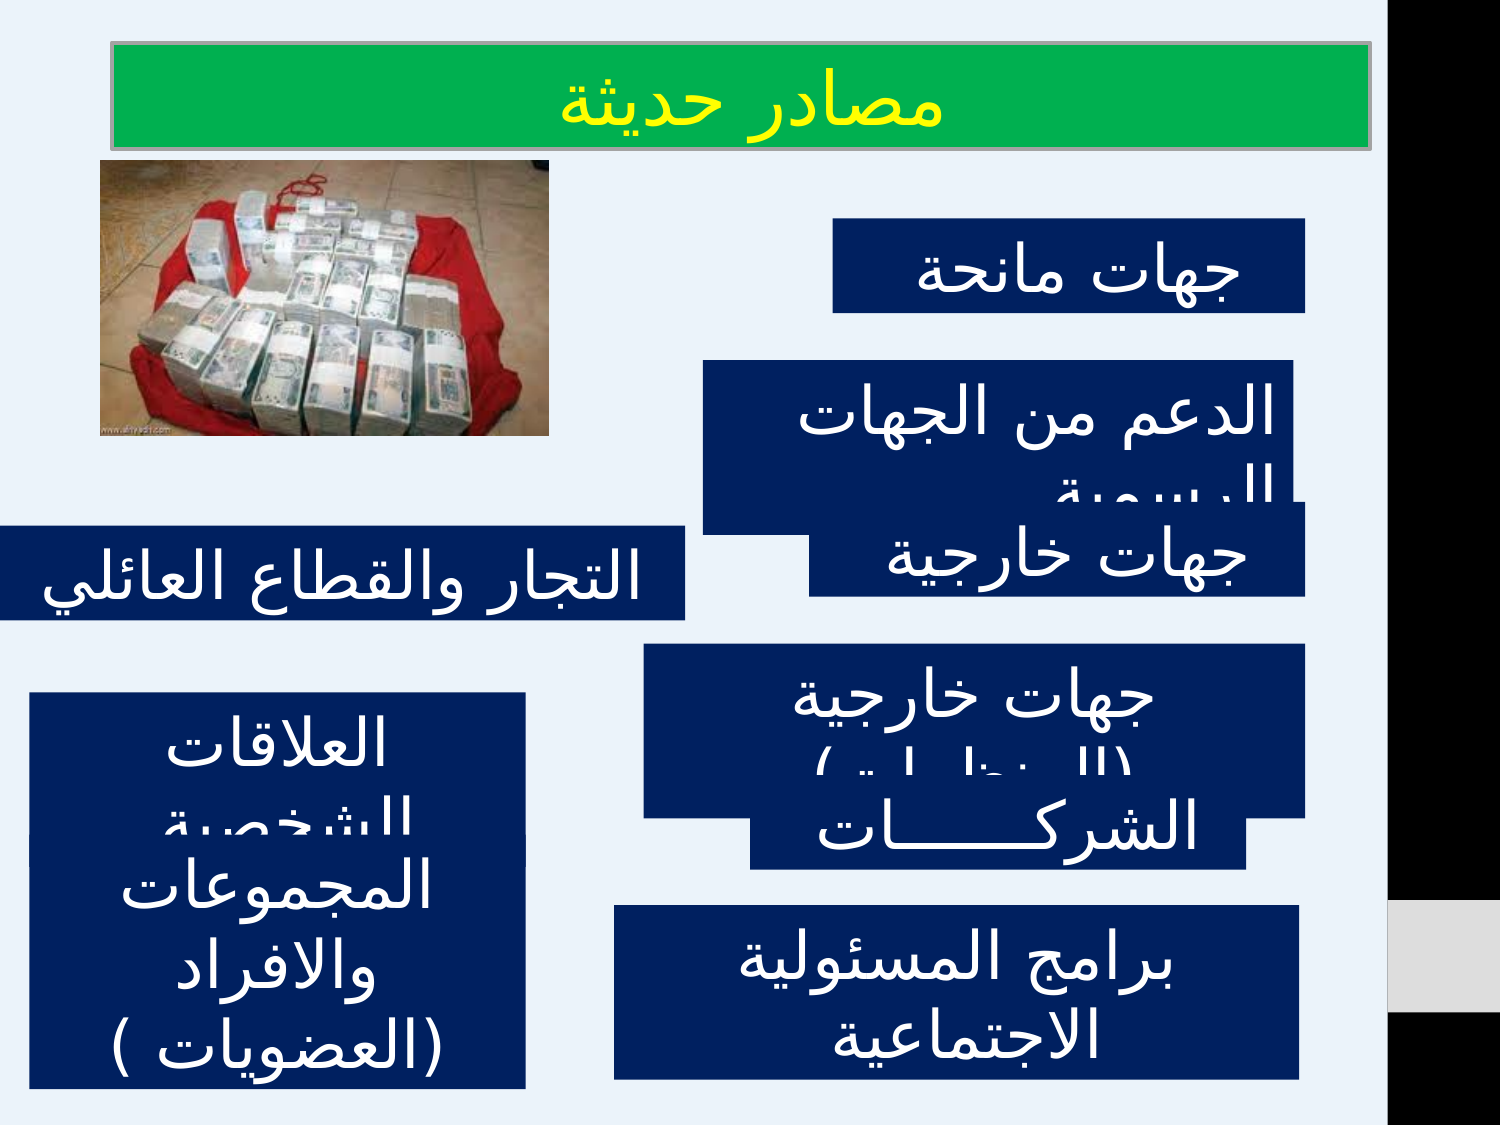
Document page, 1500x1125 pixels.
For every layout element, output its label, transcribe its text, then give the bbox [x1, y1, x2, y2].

text_box مصادر حديثة [110, 41, 1372, 151]
text_box العلاقات الشخصية [29, 692, 526, 834]
text_box الشركـــــــات [750, 775, 1247, 870]
text_box برامج المسئولية الاجتماعية [614, 905, 1300, 1080]
text_box المجموعات والافراد (العضويات ) [29, 834, 526, 1090]
text_box الدعم من الجهات الرسمية [702, 360, 1294, 535]
text_box جهات خارجية [809, 501, 1306, 597]
picture [99, 160, 550, 437]
text_box جهات مانحة [832, 218, 1306, 314]
text_box جهات خارجية (المنظمات) [643, 643, 1306, 819]
text_box التجار والقطاع العائلي [0, 525, 686, 621]
